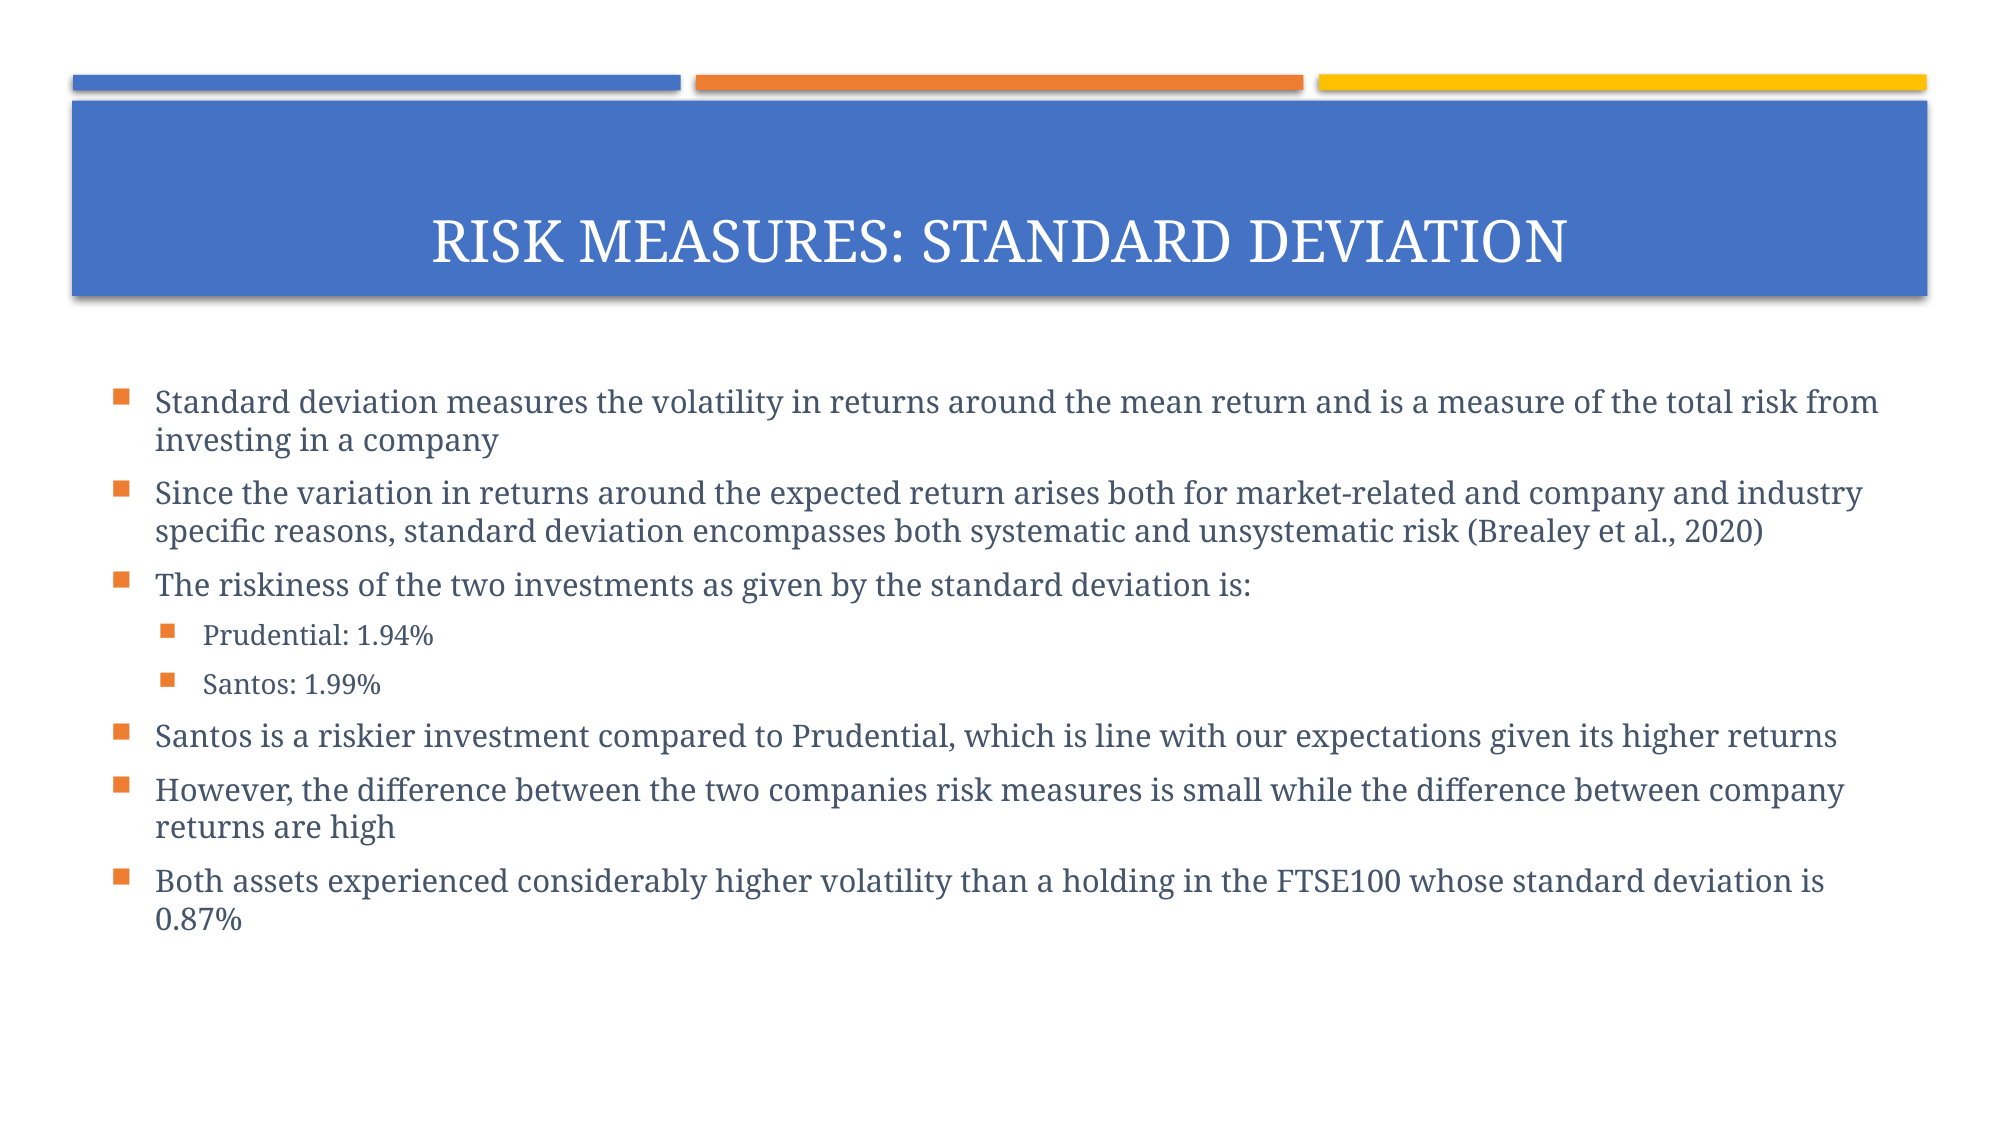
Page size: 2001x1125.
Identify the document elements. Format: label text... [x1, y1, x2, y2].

title RISK MEASURES: STANDARD DEVIATION [95, 115, 1905, 282]
list Standard deviation measures the volatility in returns around the mean return and is a measure of the total risk from investing in a company Since the variation in returns around the expected return arises both for market-related and company and industry specific reasons, standard deviation encompasses both systematic and unsystematic risk (Brealey et al., 2020) The riskiness of the two investments as given by the standard deviation is: Prudential: 1.94% Santos: 1.99% Santos is a riskier investment compared to Prudential, which is line with our expectations given its higher returns However, the difference between the two companies risk measures is small while the difference between company returns are high Both assets experienced considerably higher volatility than a holding in the FTSE100 whose standard deviation is 0.87% [95, 357, 1905, 962]
